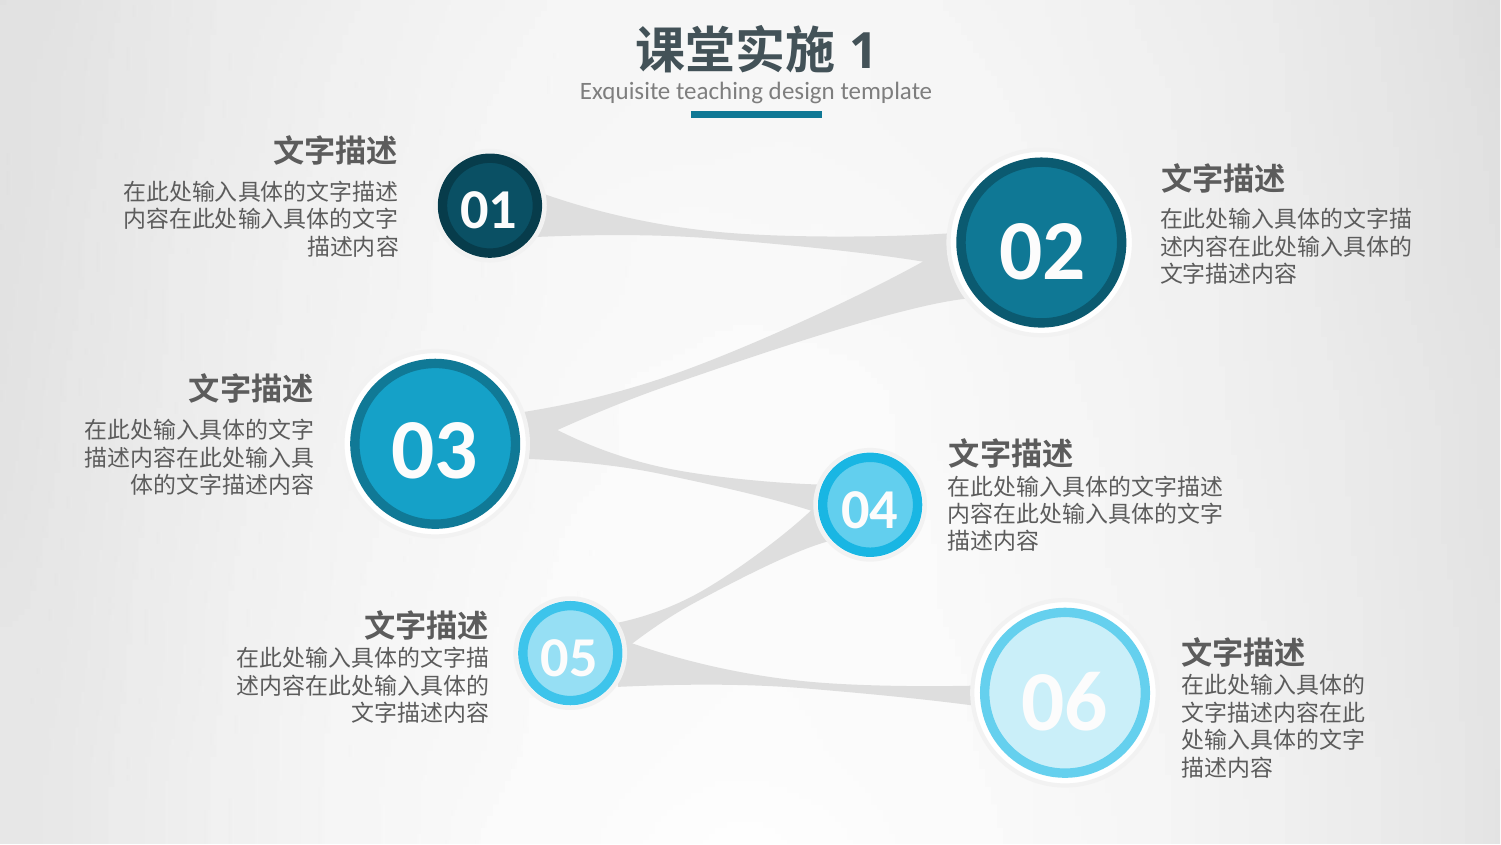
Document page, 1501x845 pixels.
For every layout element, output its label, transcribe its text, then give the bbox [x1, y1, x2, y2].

title 课堂实施1 [232, 0, 1281, 107]
picture [0, 0, 1501, 844]
text_box 文字描述 在此处输入具体的文字描述内容在此处输入具体的文字描述内容 [1170, 627, 1383, 787]
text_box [932, 426, 1260, 564]
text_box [342, 149, 1158, 786]
text_box 文字描述 在此处输入具体的文字描述内容在此处输入具体的文字描述内容 [204, 601, 342, 732]
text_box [49, 361, 330, 507]
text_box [1145, 151, 1434, 296]
text_box Exquisite teaching design template [568, 69, 945, 111]
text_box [87, 123, 414, 269]
